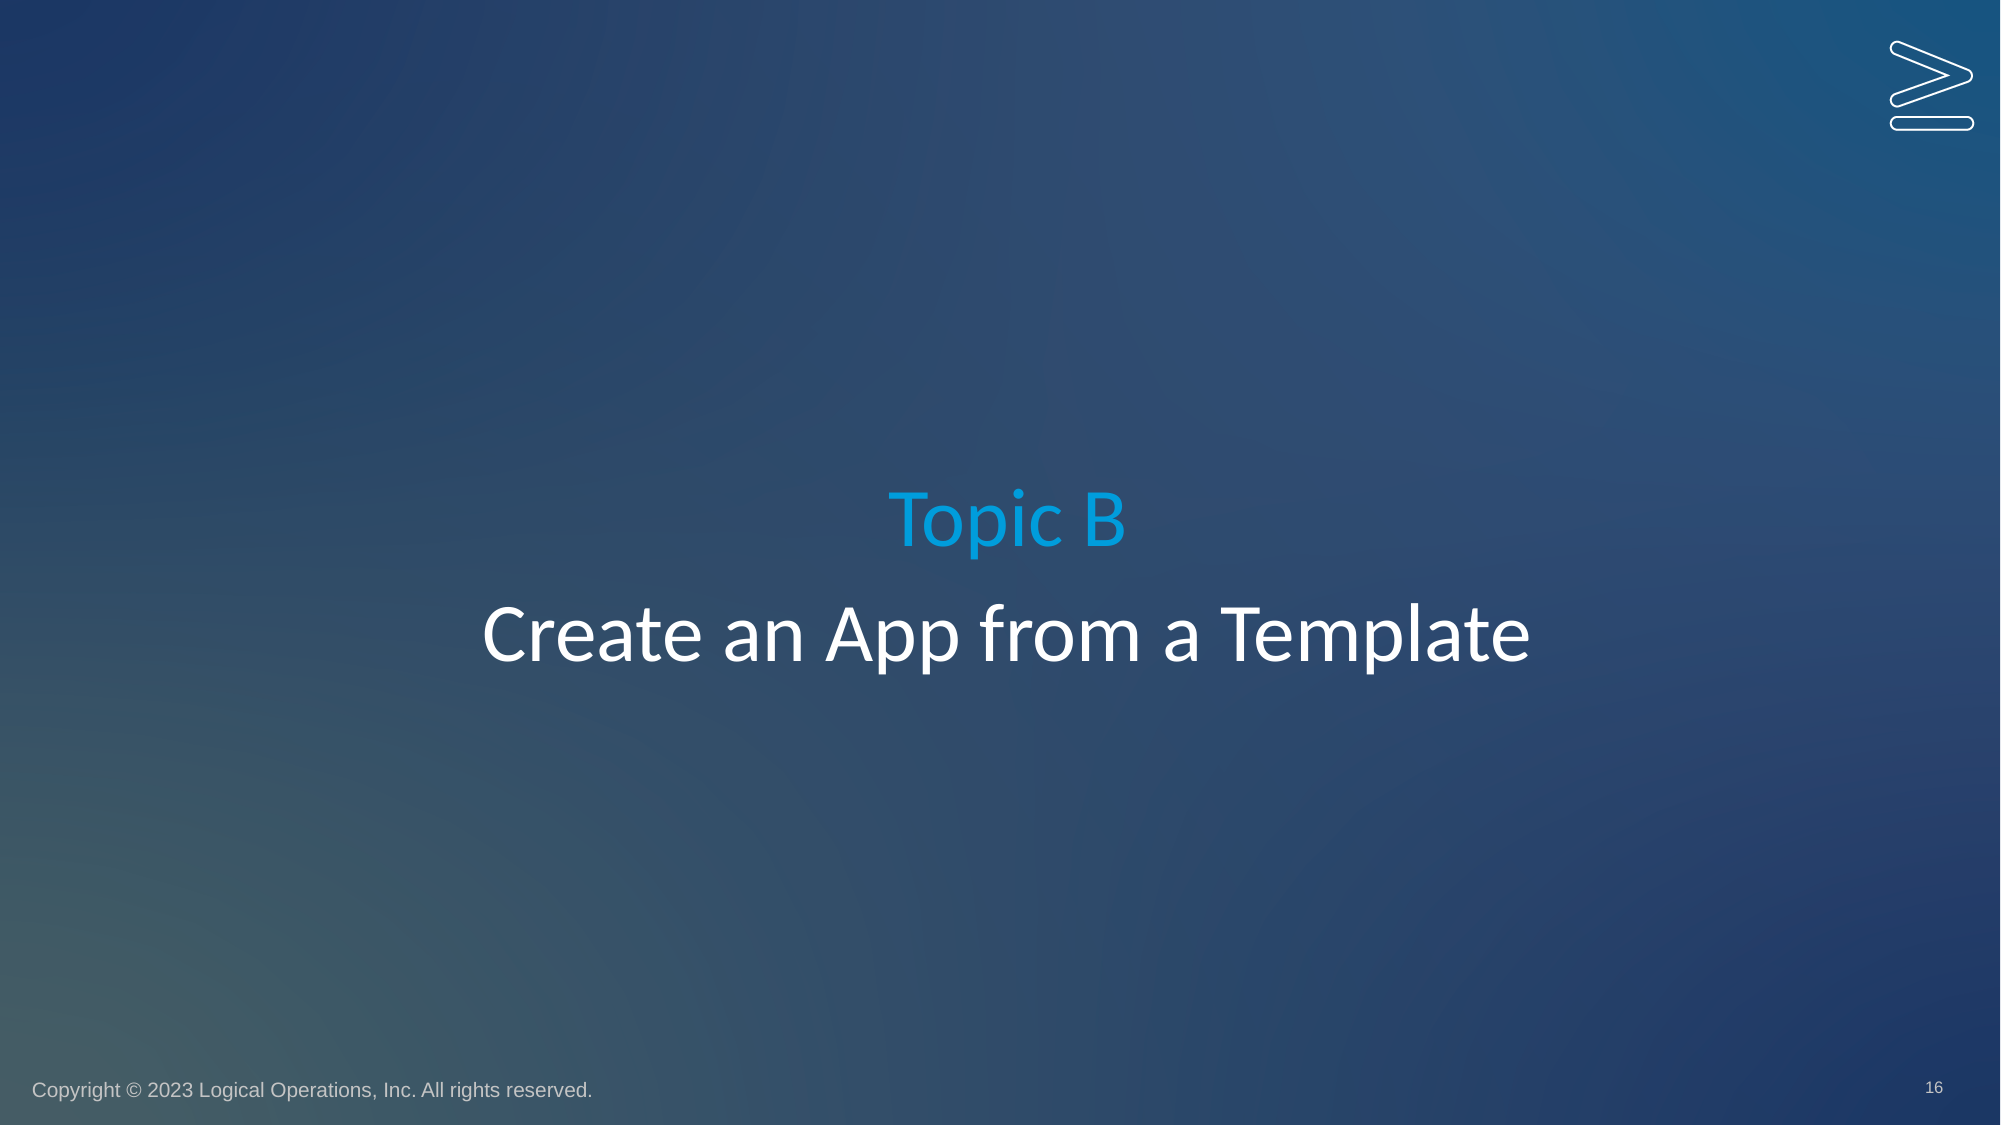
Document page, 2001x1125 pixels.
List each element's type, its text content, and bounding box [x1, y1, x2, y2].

title Create an App from a Template [157, 571, 1858, 795]
list Topic B [157, 324, 1858, 571]
picture [0, 0, 2001, 1125]
slide_number 16 [1491, 1057, 1959, 1118]
